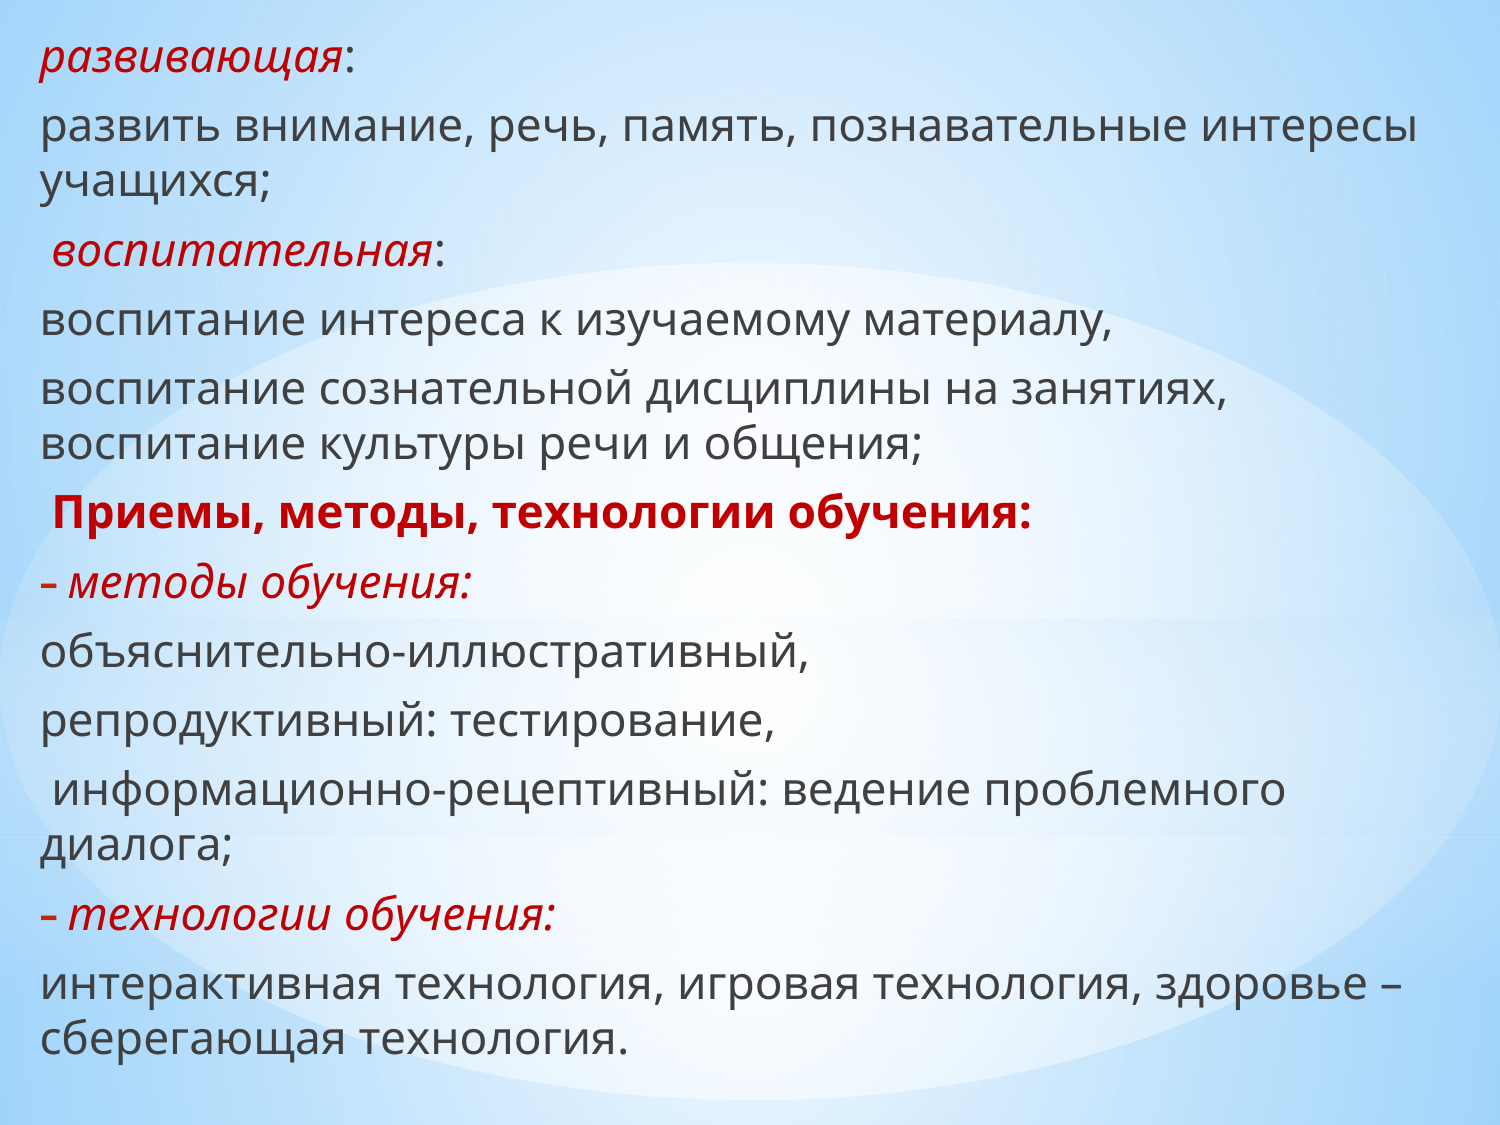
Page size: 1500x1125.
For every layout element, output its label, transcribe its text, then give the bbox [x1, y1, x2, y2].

list развивающая: развить внимание, речь, память, познавательные интересы учащихся; воспитательная: воспитание интереса к изучаемому материалу, воспитание сознательной дисциплины на занятиях, воспитание культуры речи и общения; Приемы, методы, технологии обучения: методы обучения: объяснительно-иллюстративный, репродуктивный: тестирование, информационно-рецептивный: ведение проблемного диалога; технологии обучения: интерактивная технология, игровая технология, здоровье – сберегающая технология. [17, 19, 1459, 1083]
